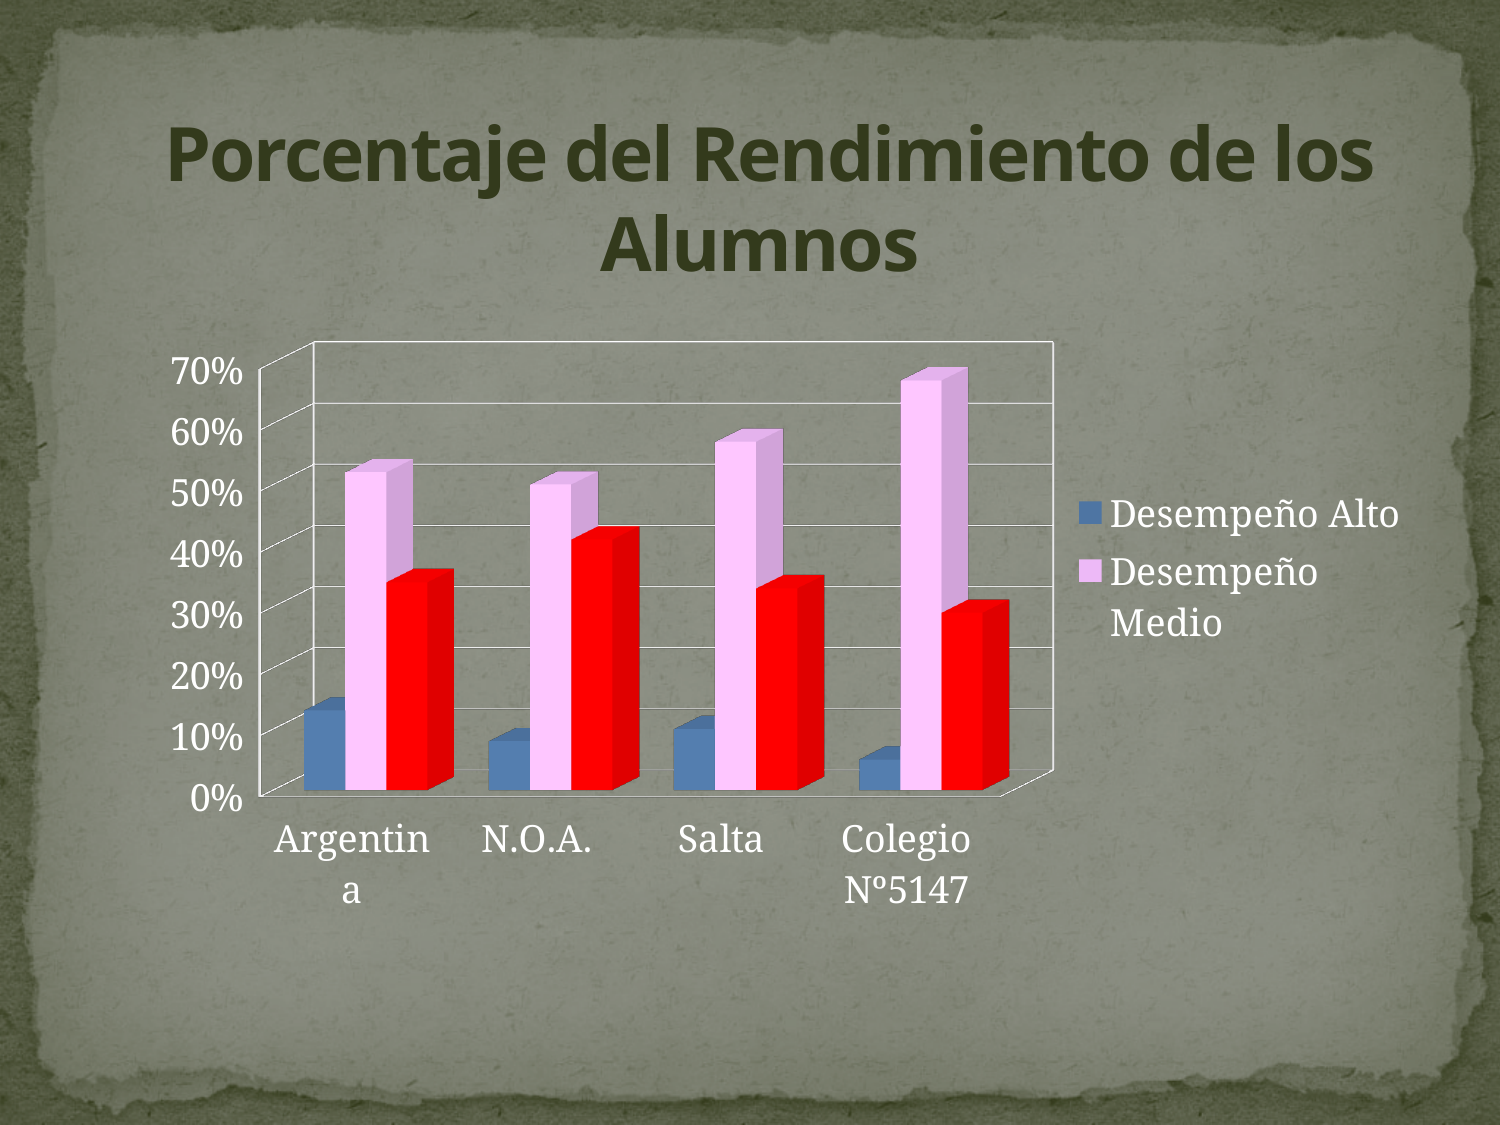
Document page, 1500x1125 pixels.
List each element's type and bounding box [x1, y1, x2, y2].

chart [1, 83, 1500, 1125]
